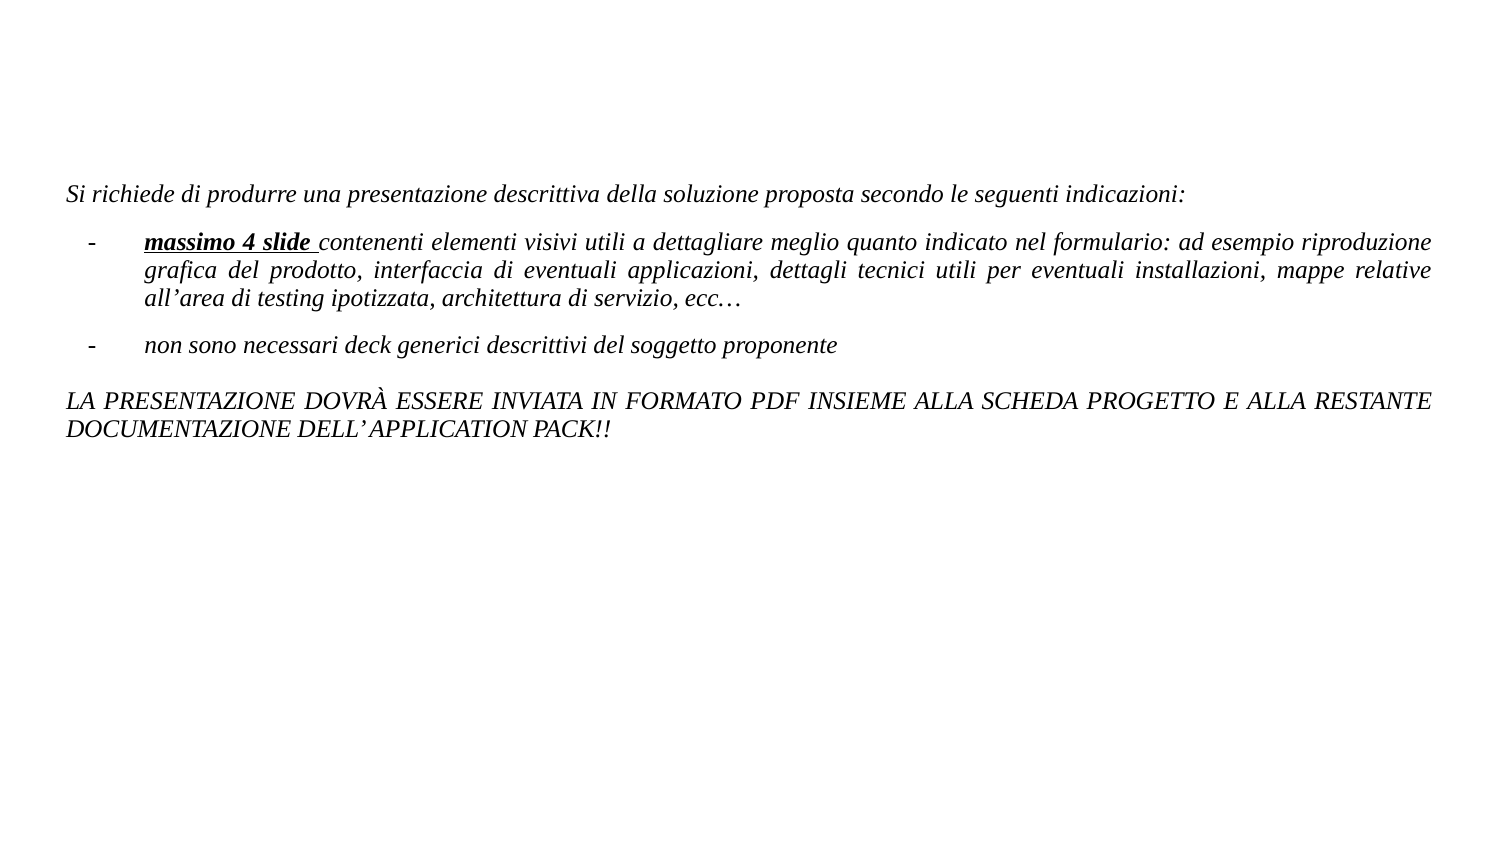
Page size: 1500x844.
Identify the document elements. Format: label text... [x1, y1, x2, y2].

title Si richiede di produrre una presentazione descrittiva della soluzione proposta secondo le seguenti indicazioni: massimo 4 slide contenenti elementi visivi utili a dettagliare meglio quanto indicato nel formulario: ad esempio riproduzione grafica del prodotto, interfaccia di eventuali applicazioni, dettagli tecnici utili per eventuali installazioni, mappe relative all’area di testing ipotizzata, architettura di servizio, ecc… non sono necessari deck generici descrittivi del soggetto proponente LA PRESENTAZIONE DOVRÀ ESSERE INVIATA IN FORMATO PDF INSIEME ALLA SCHEDA PROGETTO E ALLA RESTANTE DOCUMENTAZIONE DELL’ APPLICATION PACK!! [51, 87, 1449, 459]
